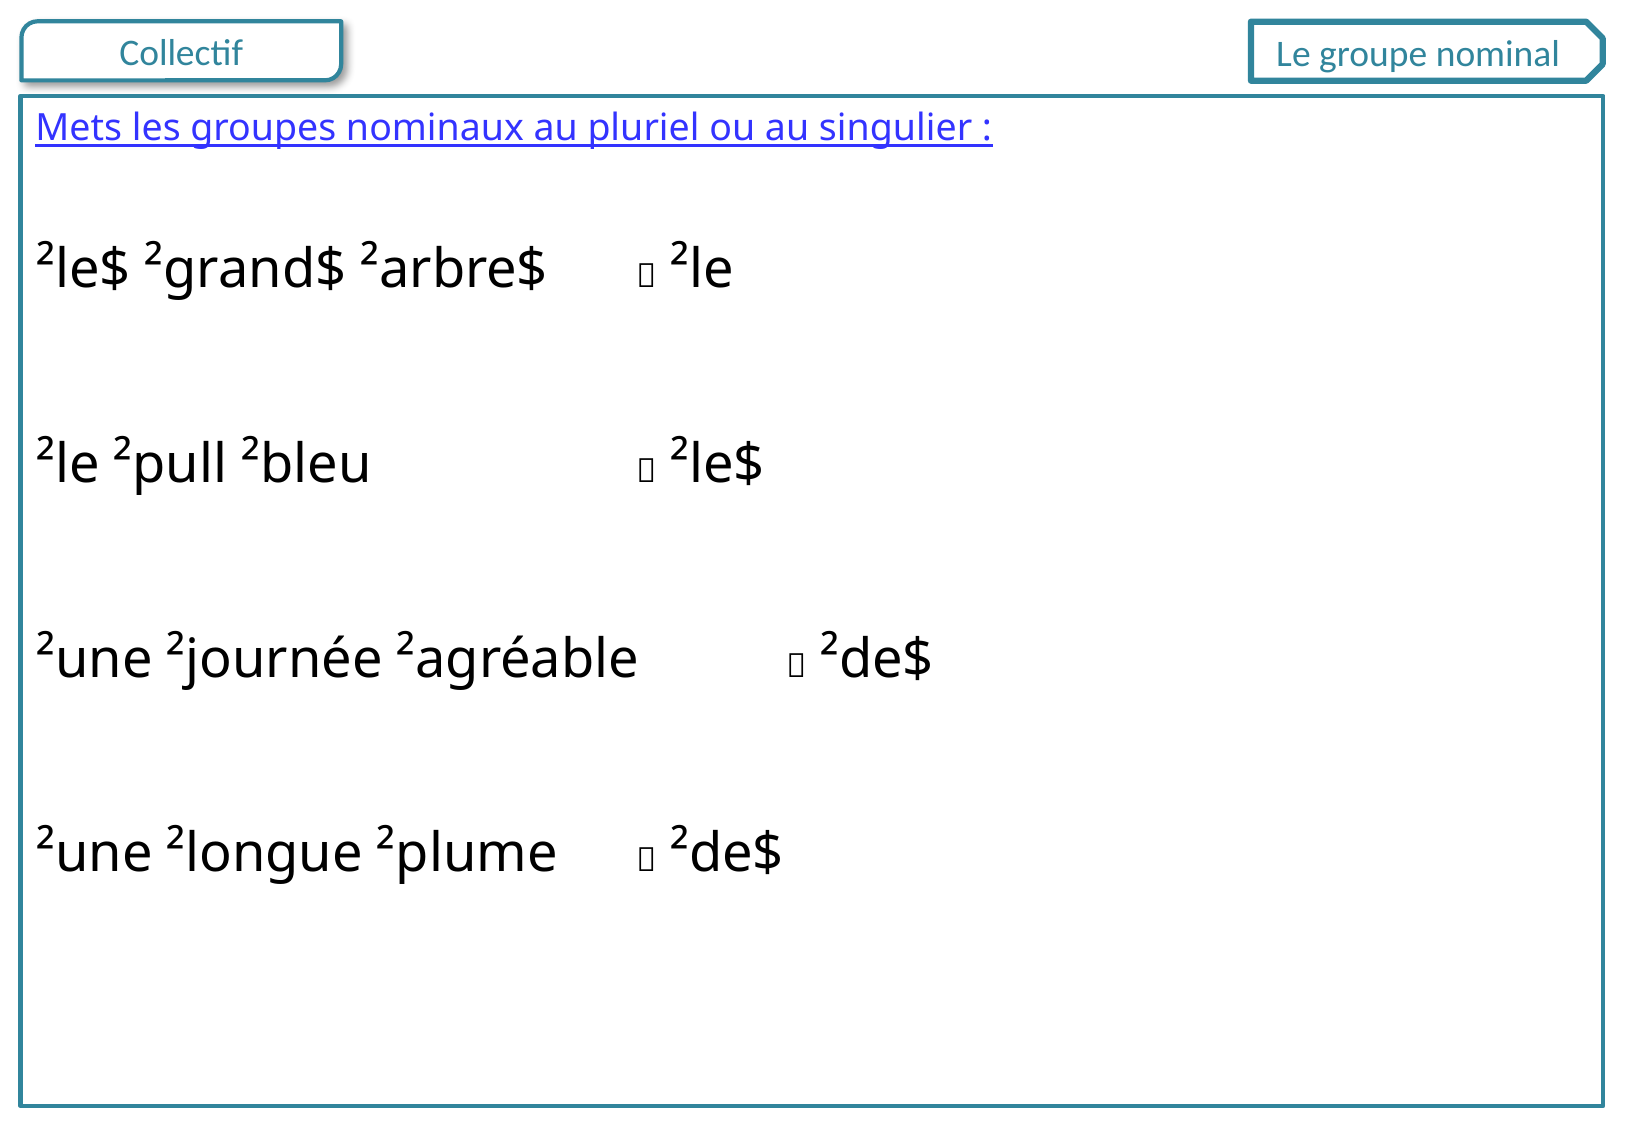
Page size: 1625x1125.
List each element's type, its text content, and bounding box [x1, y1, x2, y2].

list Mets les groupes nominaux au pluriel ou au singulier : [18, 94, 1605, 1108]
list ²le$ ²grand$ ²arbre$  ²le ²le ²pull ²bleu  ²le$ ²une ²journée ²agréable  ²de$ ²une ²longue ²plume  ²de$ [21, 95, 1604, 1106]
list Le groupe nominal [1251, 21, 1585, 81]
